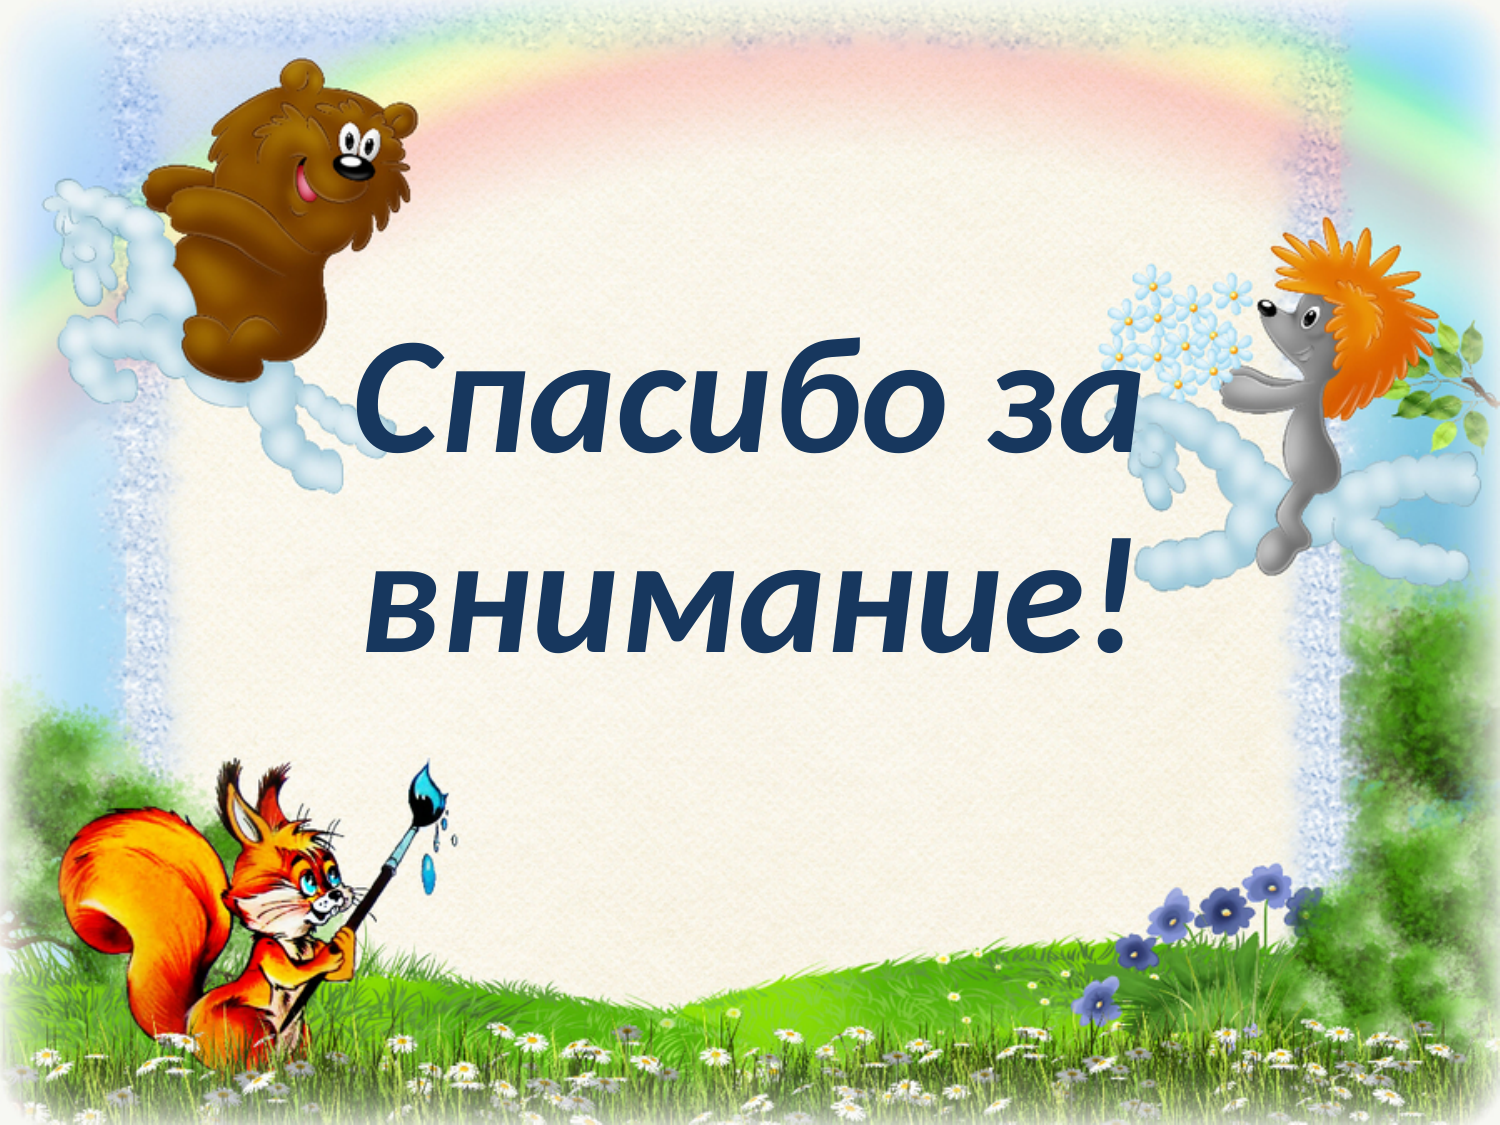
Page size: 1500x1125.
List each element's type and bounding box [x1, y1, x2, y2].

list [0, 0, 1500, 1125]
